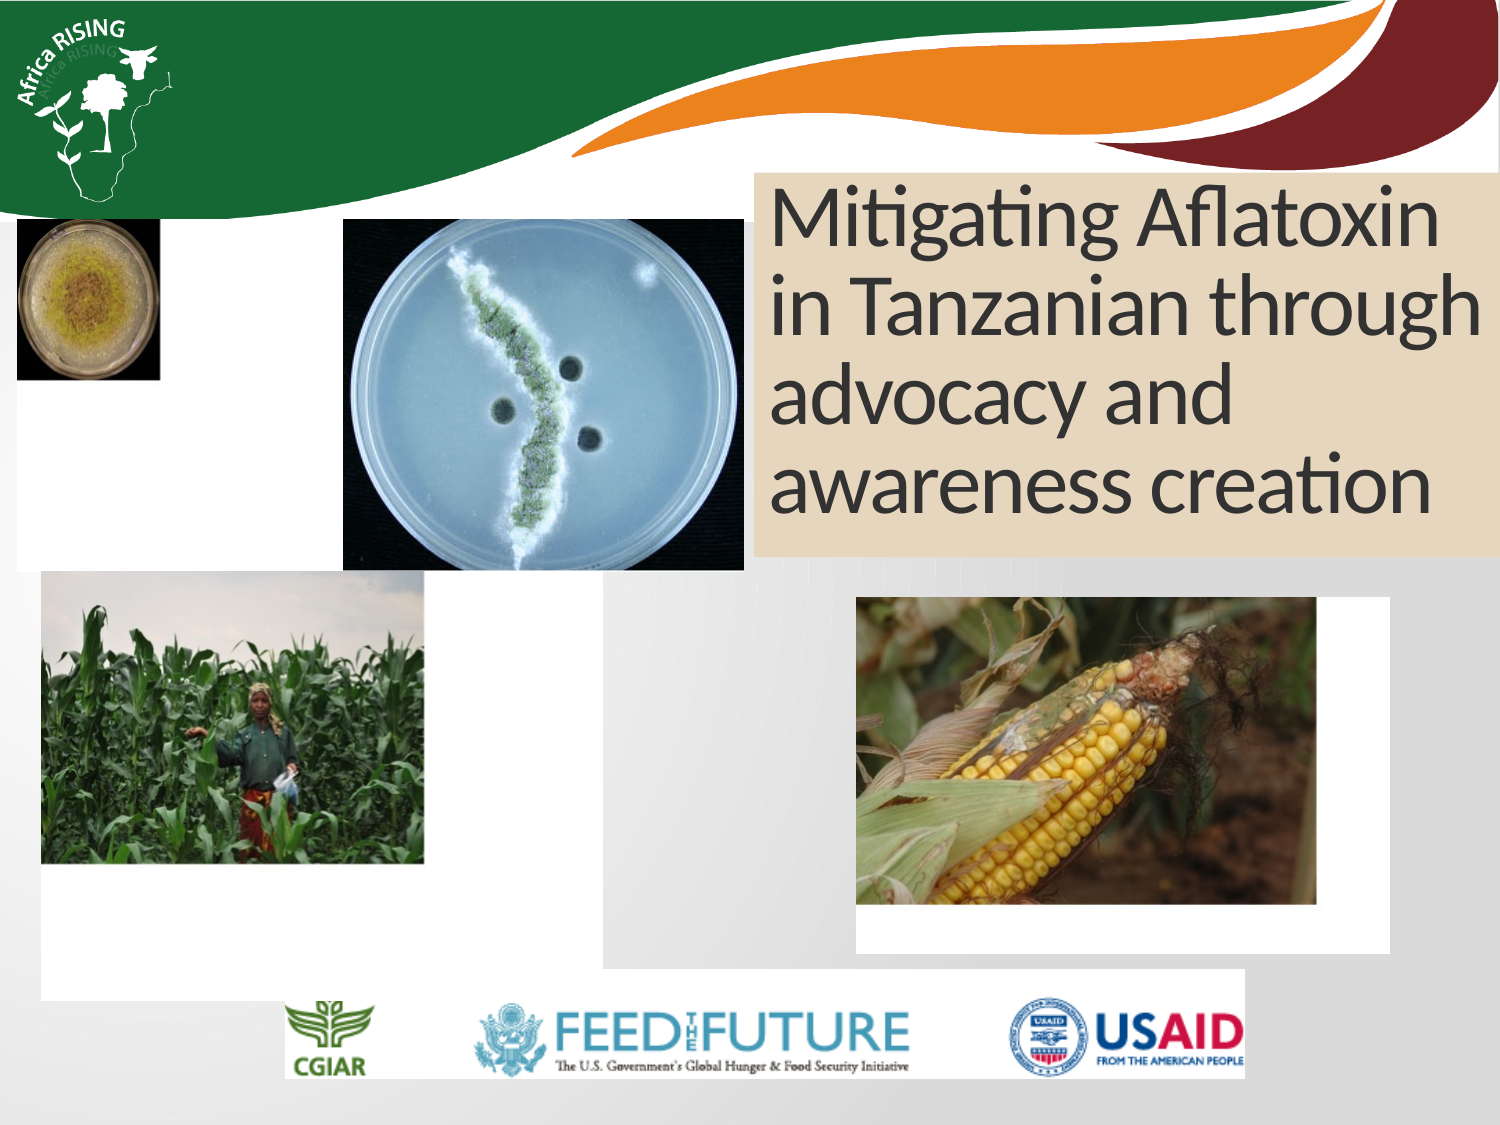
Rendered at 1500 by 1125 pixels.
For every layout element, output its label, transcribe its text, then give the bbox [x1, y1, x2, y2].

picture [0, 0, 1499, 1079]
picture [855, 597, 1390, 955]
text_box Mitigating Aflatoxin in Tanzanian through advocacy and awareness creation [754, 172, 1500, 558]
